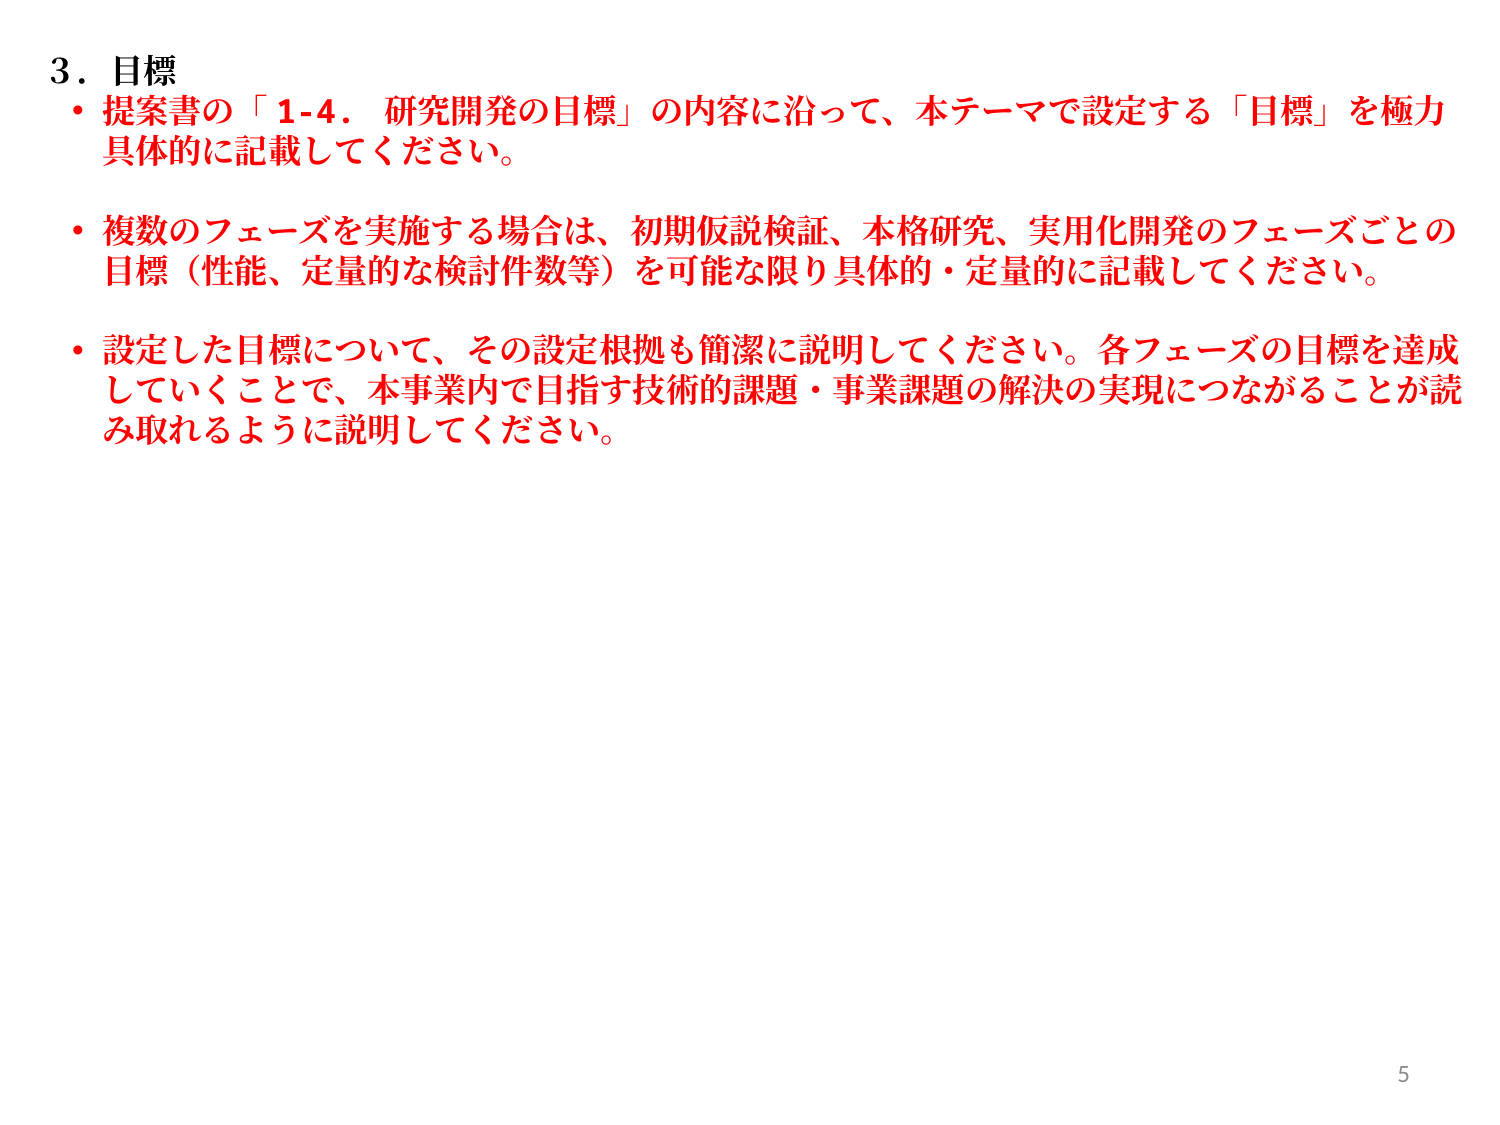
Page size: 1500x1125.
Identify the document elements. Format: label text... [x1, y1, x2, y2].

slide_number 5 [1074, 1042, 1425, 1103]
text_box ３．目標 提案書の「1-4. 研究開発の目標」の内容に沿って、本テーマで設定する「目標」を極力具体的に記載してください。 複数のフェーズを実施する場合は、初期仮説検証、本格研究、実用化開発のフェーズごとの目標（性能、定量的な検討件数等）を可能な限り具体的・定量的に記載してください。 設定した目標について、その設定根拠も簡潔に説明してください。各フェーズの目標を達成していくことで、本事業内で目指す技術的課題・事業課題の解決の実現につながることが読み取れるように説明してください。 [29, 42, 1495, 445]
